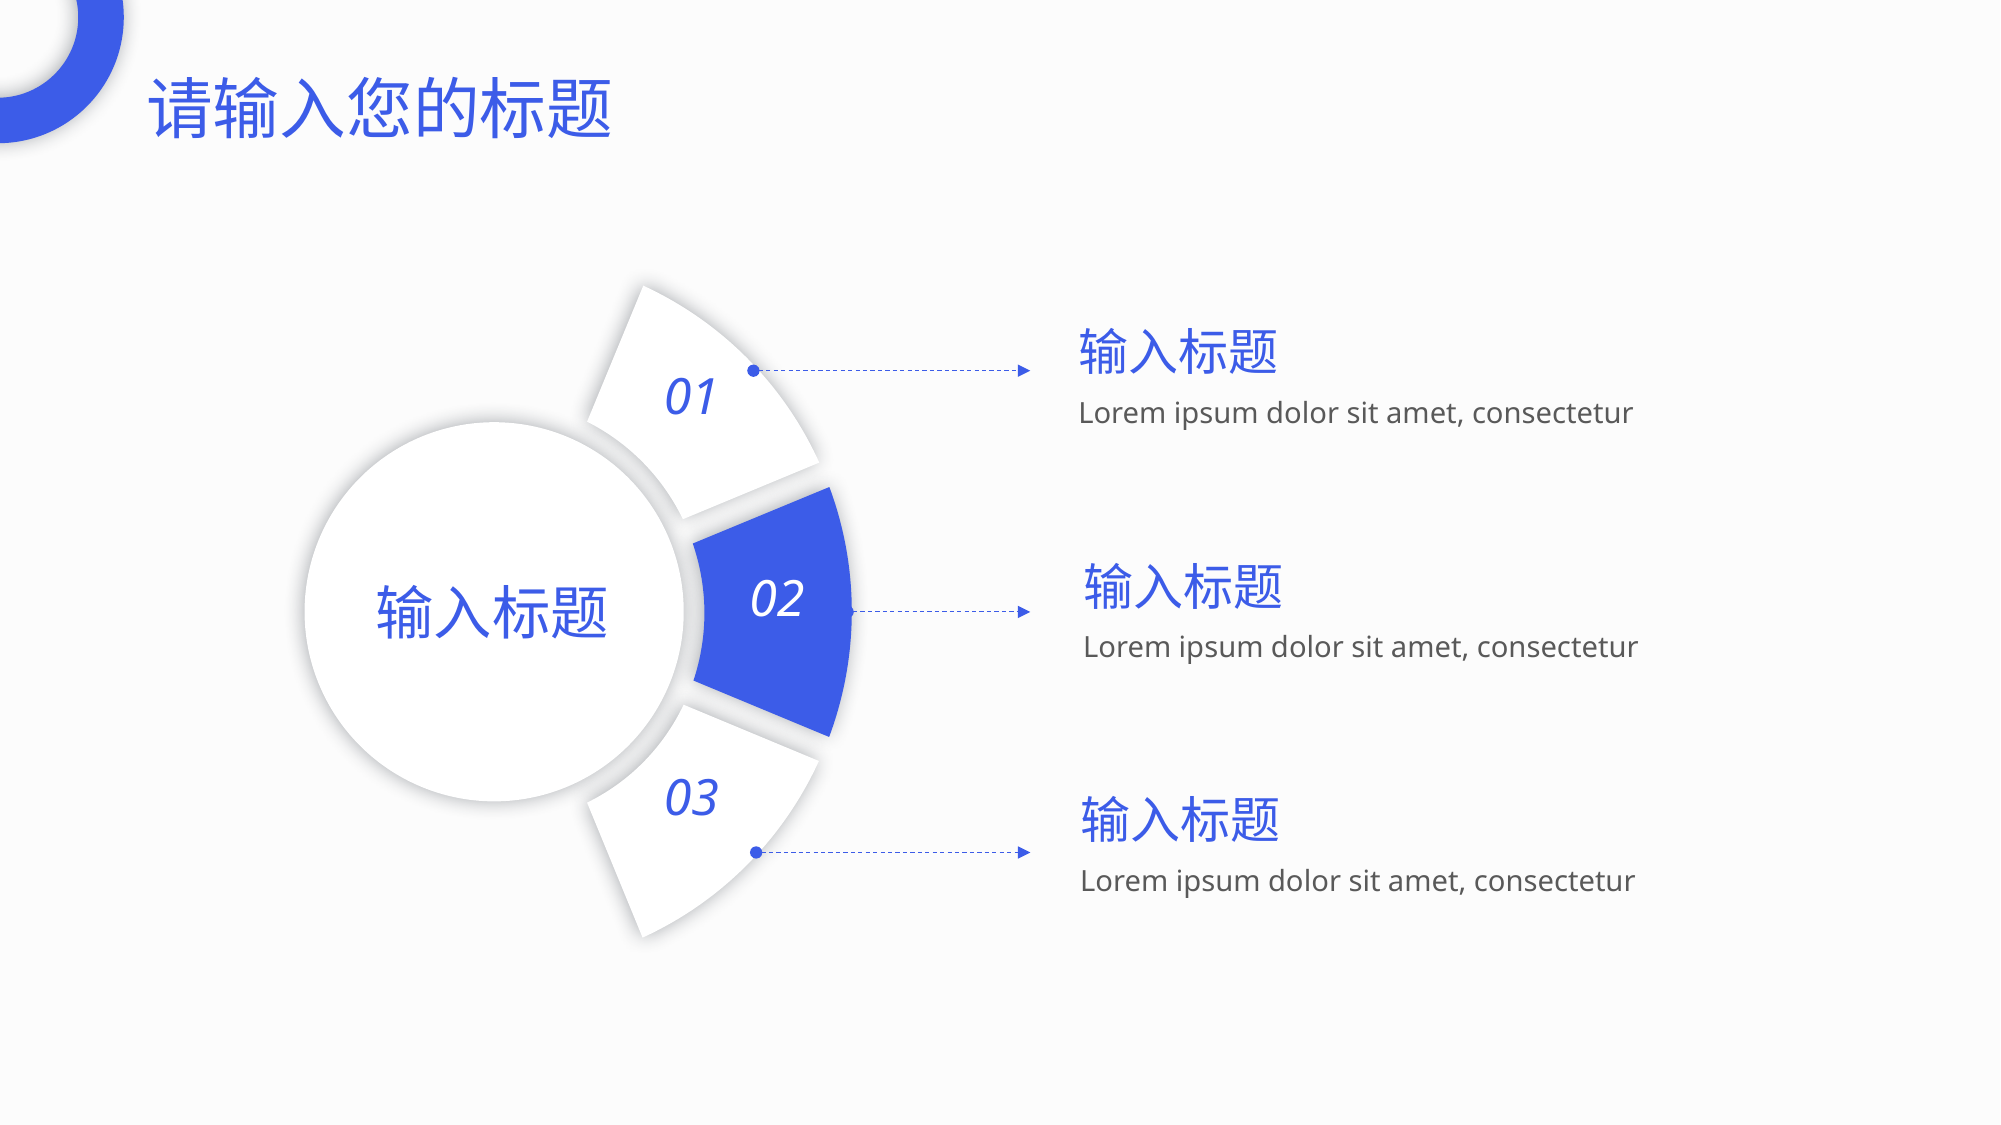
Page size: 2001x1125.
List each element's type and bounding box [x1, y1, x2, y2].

text_box [692, 486, 1696, 737]
text_box [0, 0, 825, 156]
text_box [304, 422, 684, 802]
text_box [587, 704, 1693, 938]
text_box [587, 285, 1691, 520]
